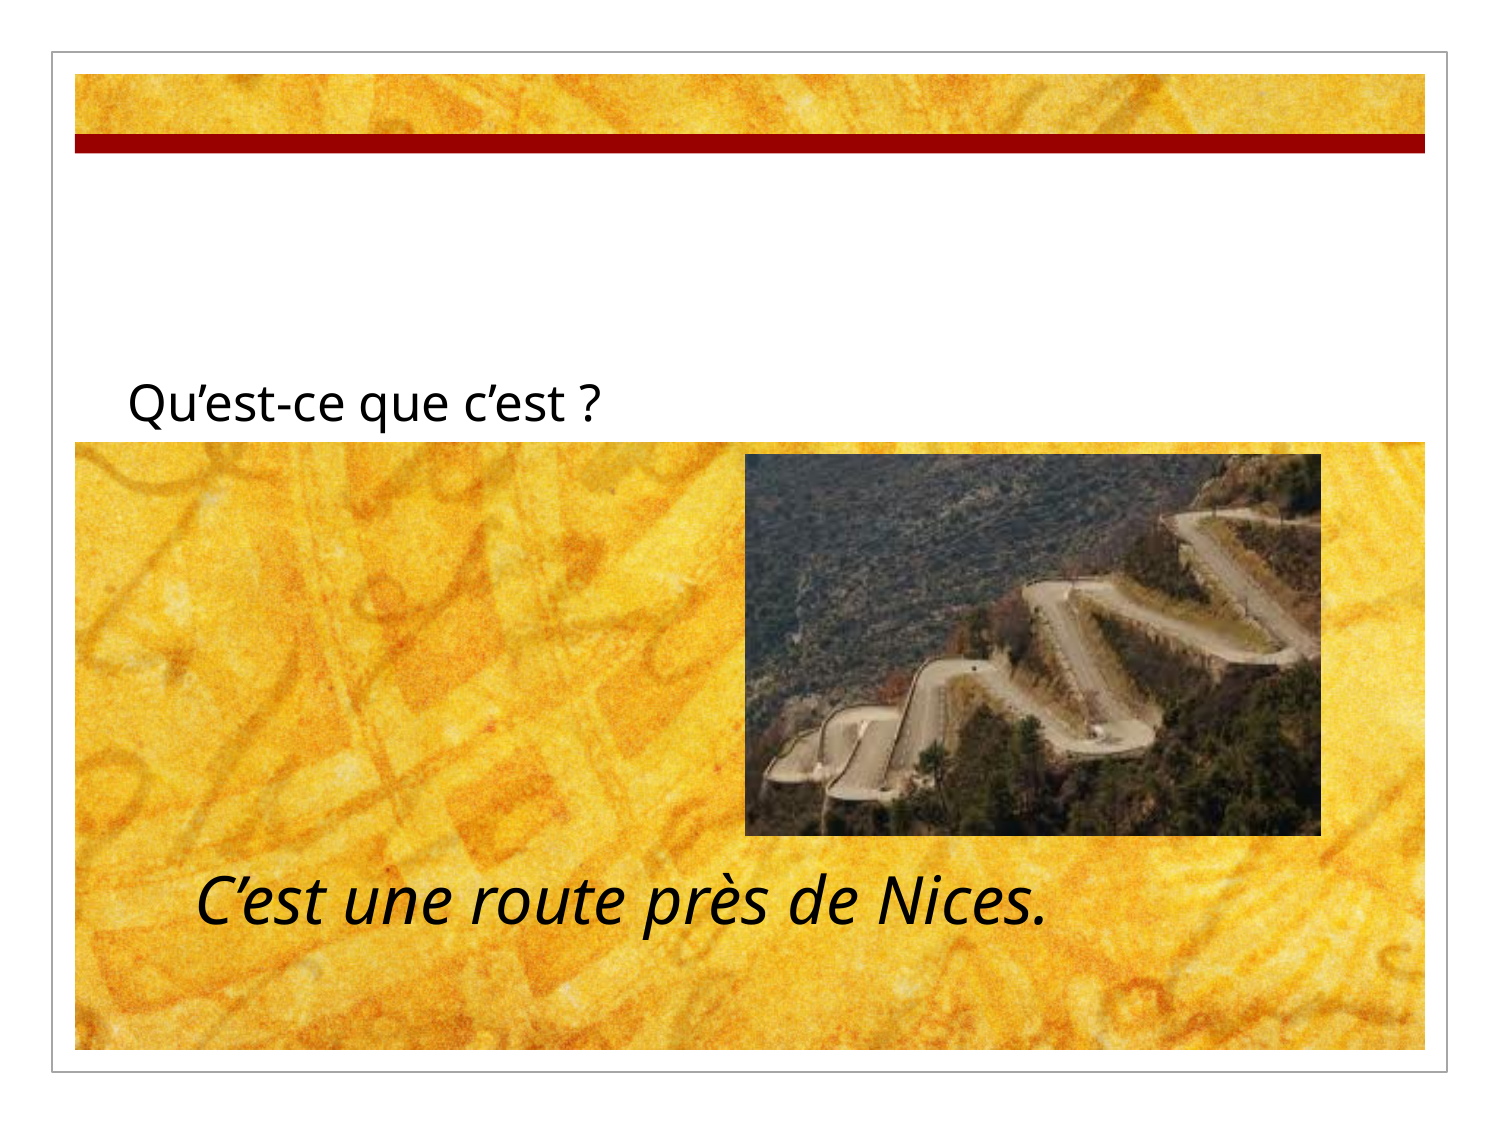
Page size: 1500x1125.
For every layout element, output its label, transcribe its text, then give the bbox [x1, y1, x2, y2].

subtitle Qu’est-ce que c’est ? [112, 362, 1392, 439]
picture [75, 74, 1425, 134]
picture [75, 442, 1425, 1050]
text_box C’est une route près de Nices. [179, 850, 1067, 946]
